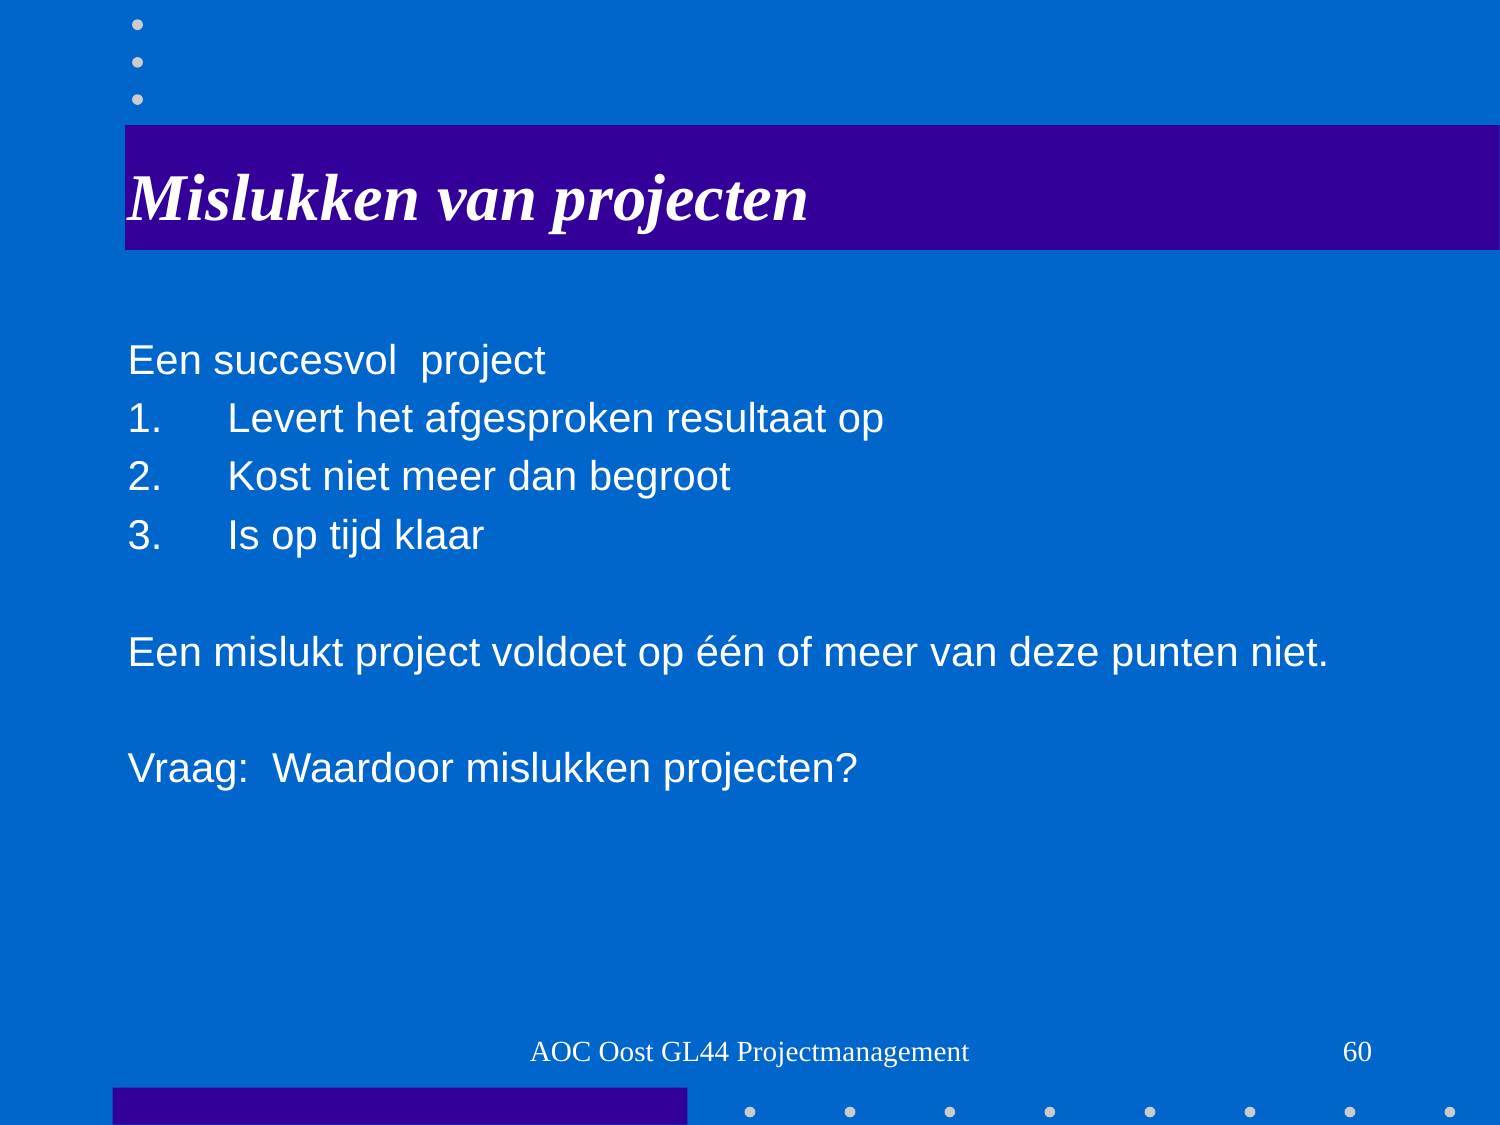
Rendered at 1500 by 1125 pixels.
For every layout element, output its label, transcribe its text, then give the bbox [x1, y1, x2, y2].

footer AOC Oost GL44 Projectmanagement [512, 1012, 988, 1088]
title Mislukken van projecten [112, 99, 1388, 288]
list Een succesvol project Levert het afgesproken resultaat op Kost niet meer dan begroot Is op tijd klaar Een mislukt project voldoet op één of meer van deze punten niet. Vraag: Waardoor mislukken projecten? [112, 324, 1388, 1000]
slide_number 60 [1074, 1012, 1388, 1088]
